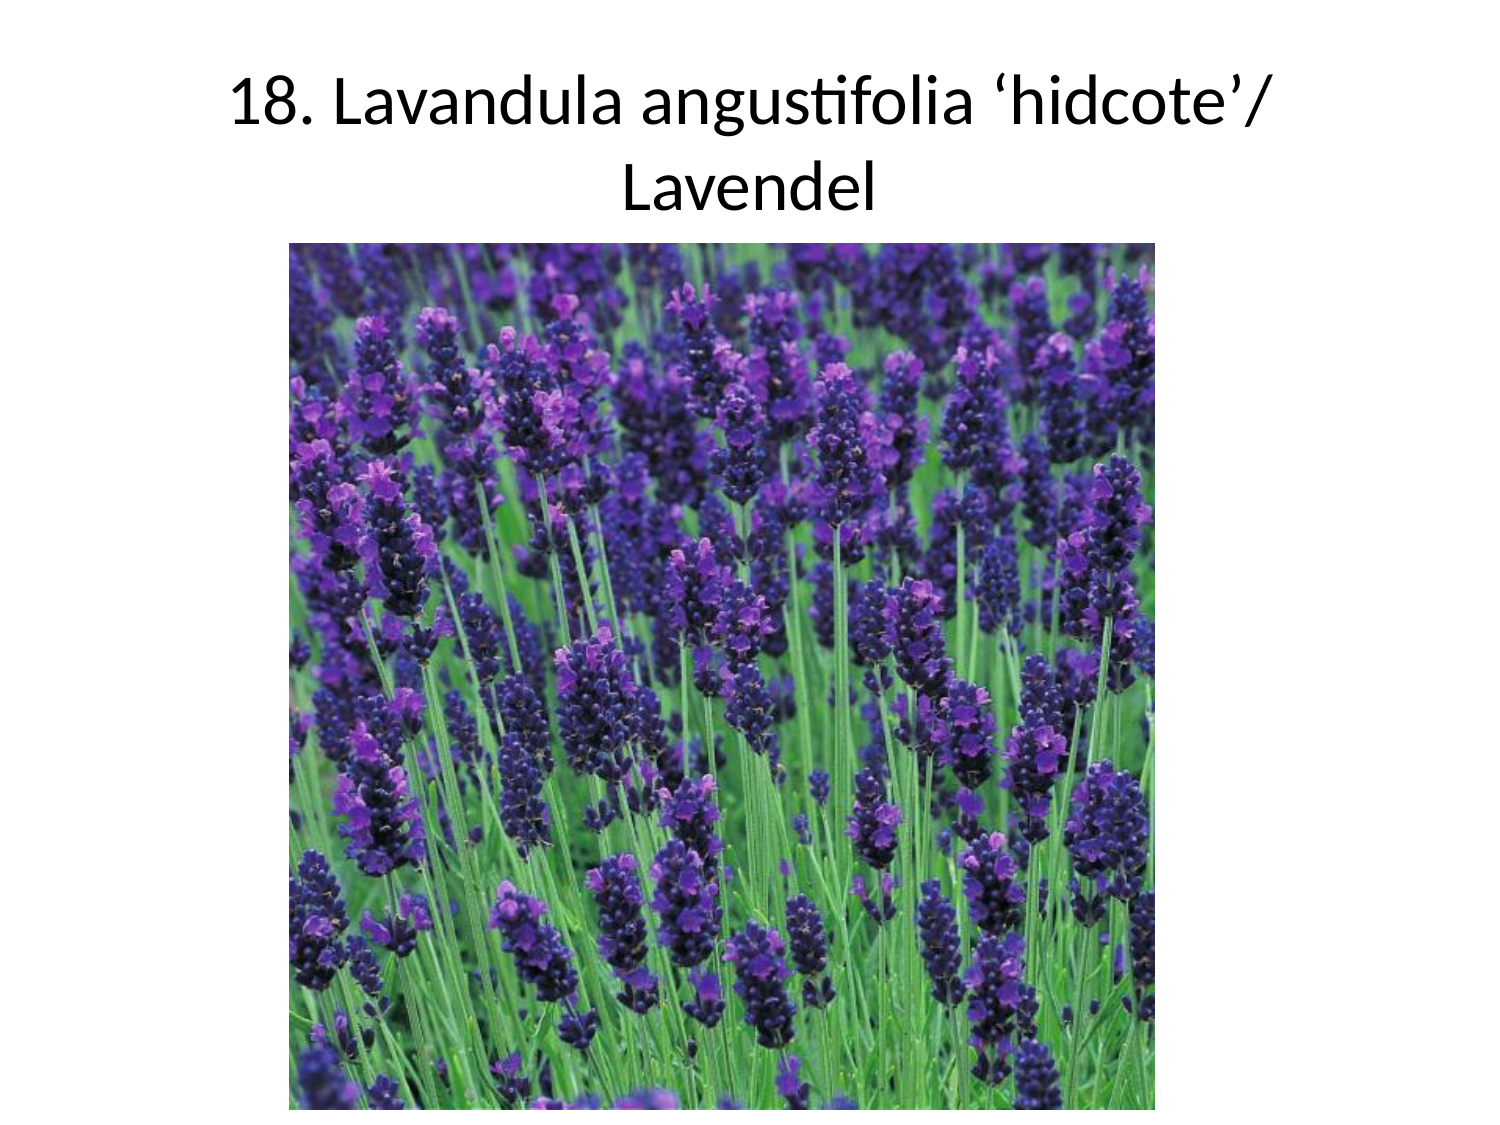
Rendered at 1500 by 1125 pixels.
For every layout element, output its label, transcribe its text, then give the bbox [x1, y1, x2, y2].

title 18. Lavandula angustifolia ‘hidcote’/ Lavendel [75, 45, 1425, 233]
picture [288, 243, 1156, 1110]
